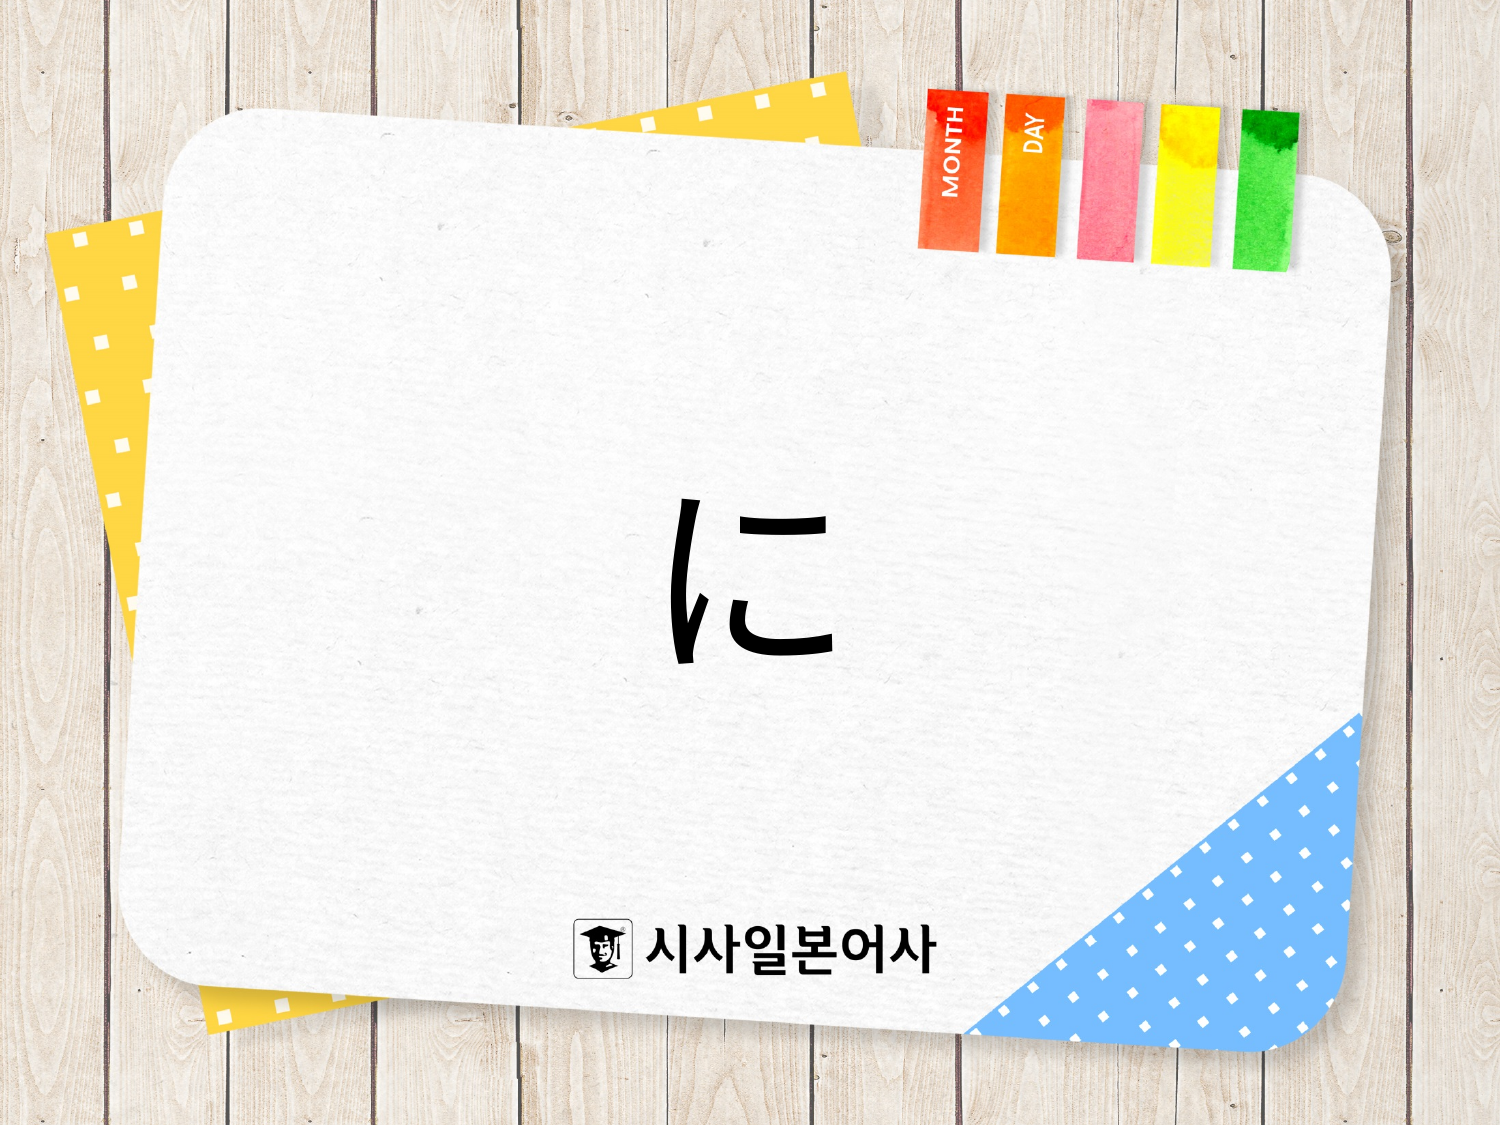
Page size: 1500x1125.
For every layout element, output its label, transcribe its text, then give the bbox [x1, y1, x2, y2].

title に [75, 338, 1425, 811]
picture [0, 0, 1500, 1125]
